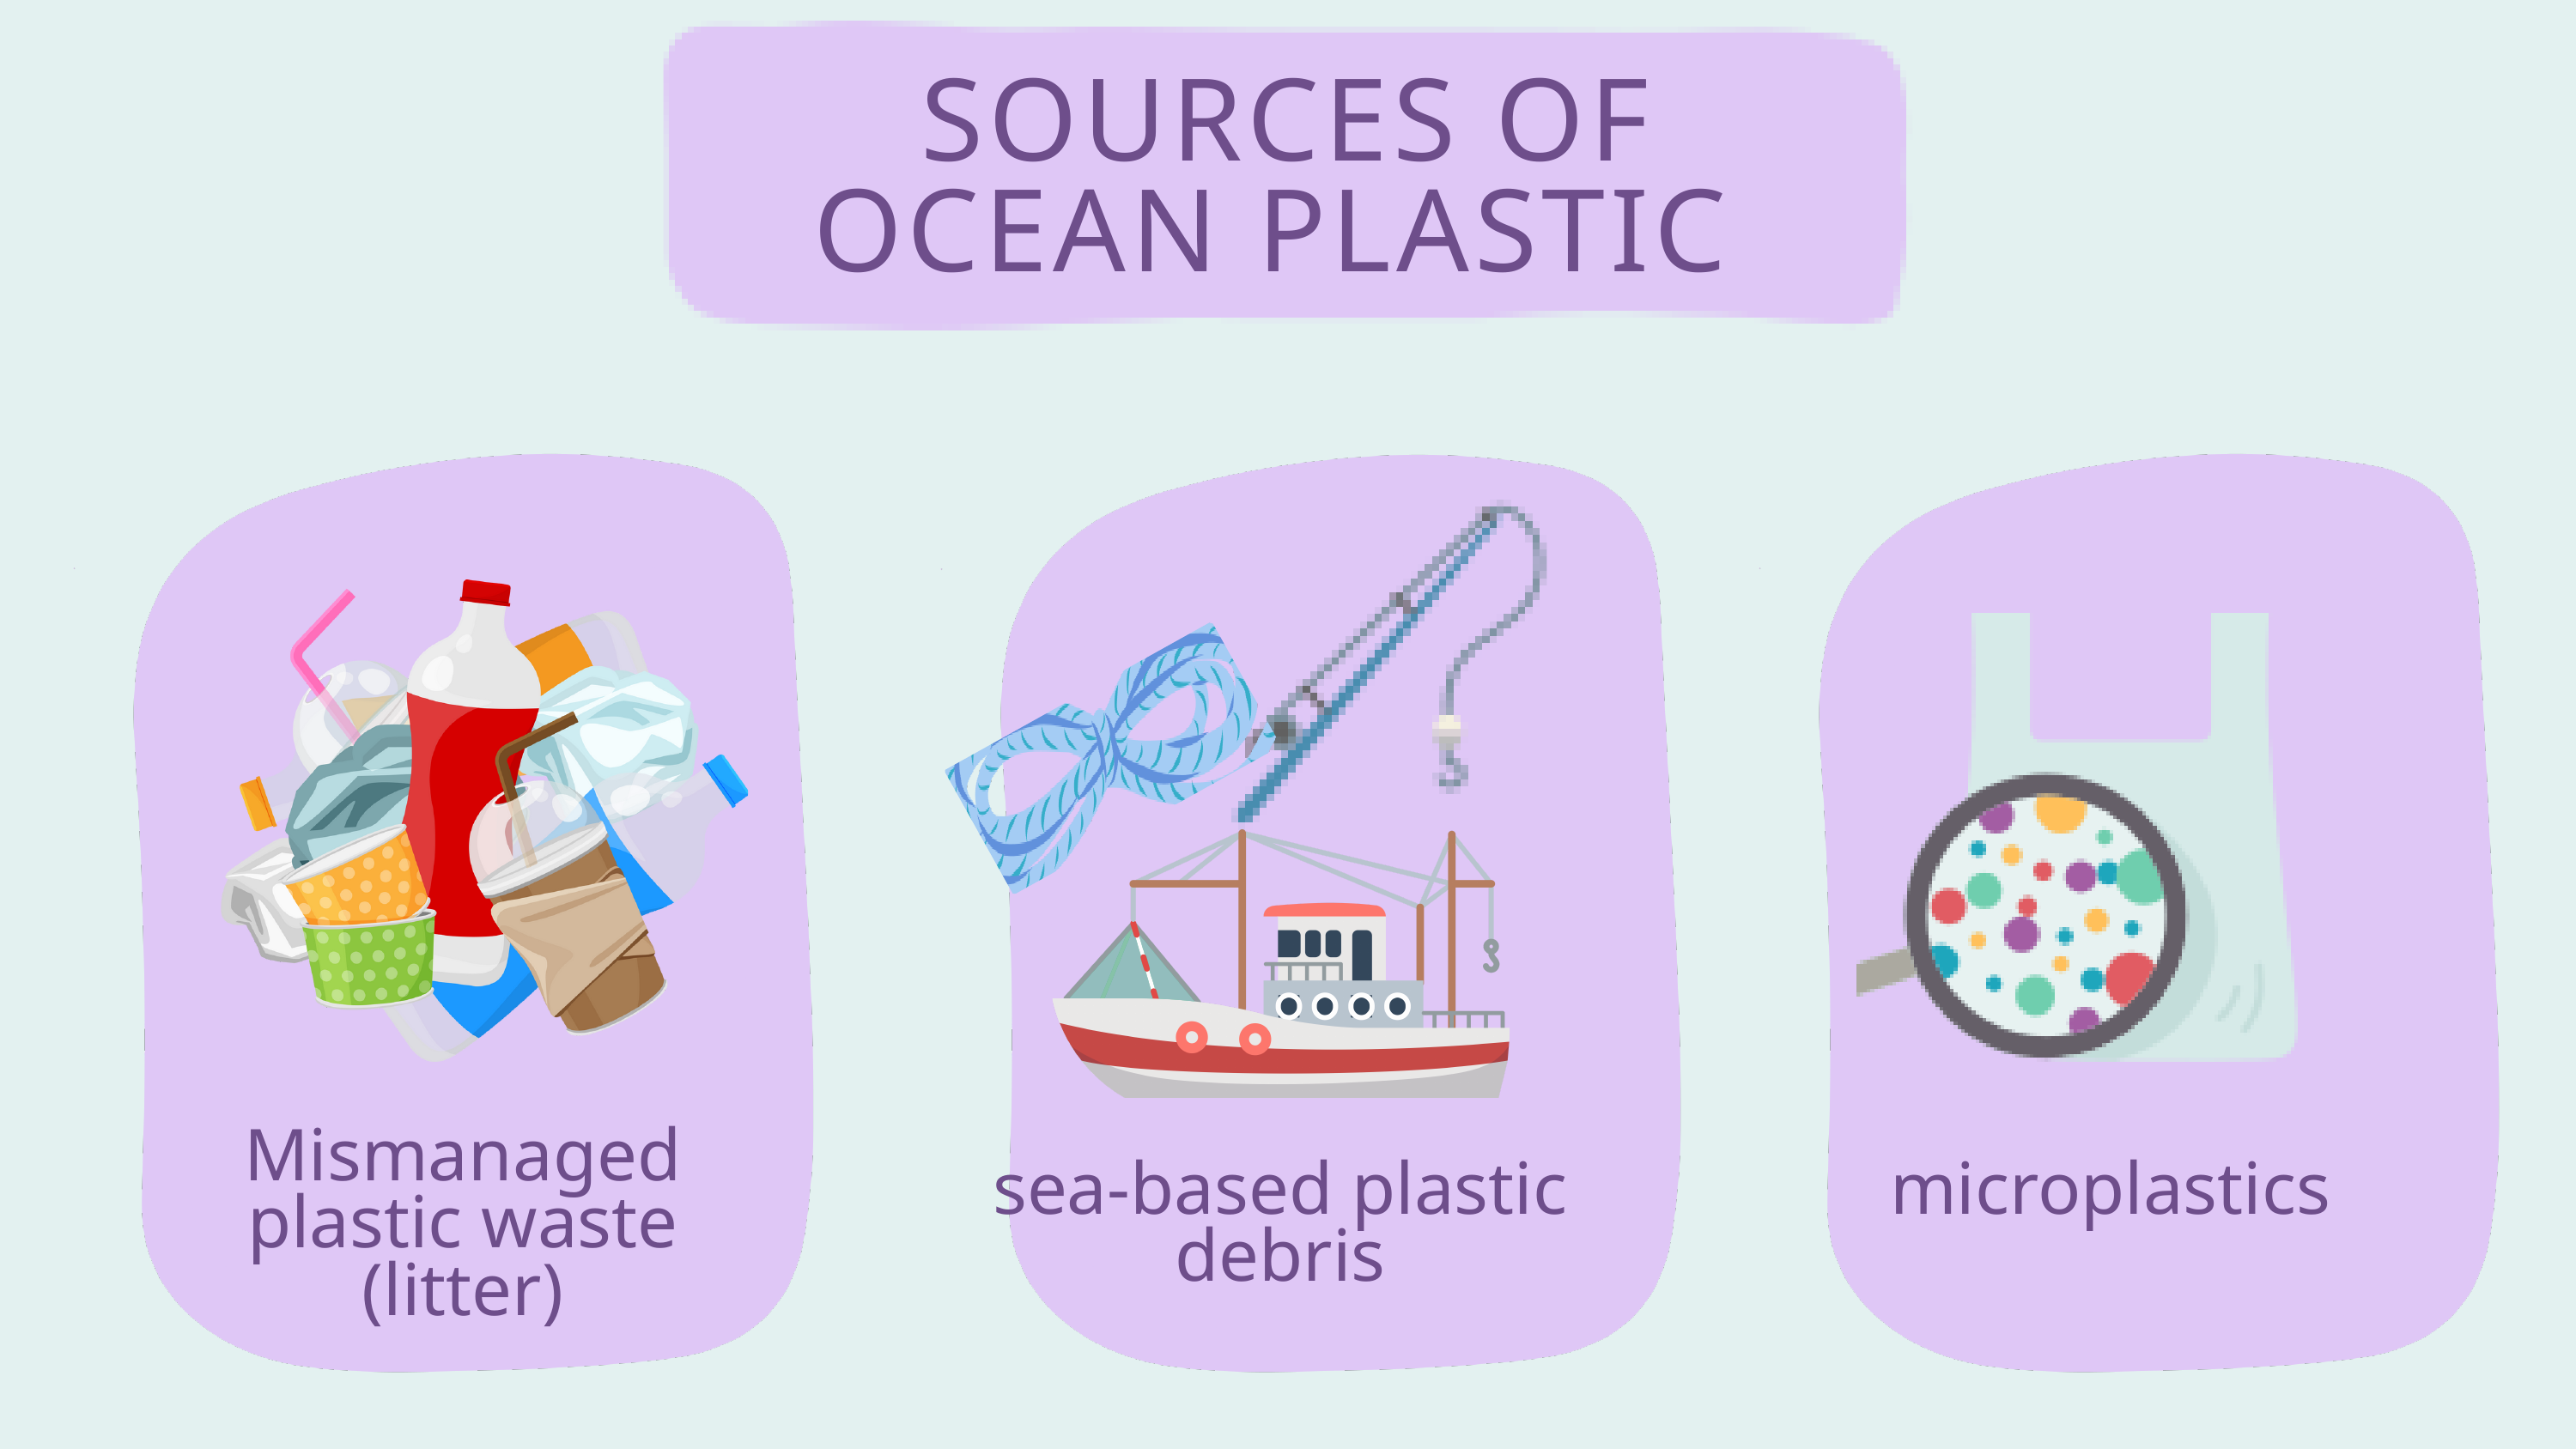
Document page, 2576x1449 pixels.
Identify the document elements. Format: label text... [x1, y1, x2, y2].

text_box [1759, 453, 2500, 1374]
text_box Mismanaged plastic waste (litter) [178, 1128, 749, 1331]
text_box sea-based plastic debris [969, 1161, 1592, 1296]
text_box [940, 453, 1681, 1374]
text_box [1231, 500, 1547, 830]
text_box [663, 21, 1913, 330]
text_box microplastics [1808, 1161, 2432, 1229]
text_box SOURCES OF OCEAN PLASTIC [793, 73, 1783, 295]
text_box [944, 621, 1281, 895]
text_box [221, 579, 749, 1062]
text_box [1052, 829, 1510, 1098]
text_box [73, 453, 814, 1374]
text_box [1856, 613, 2306, 1062]
